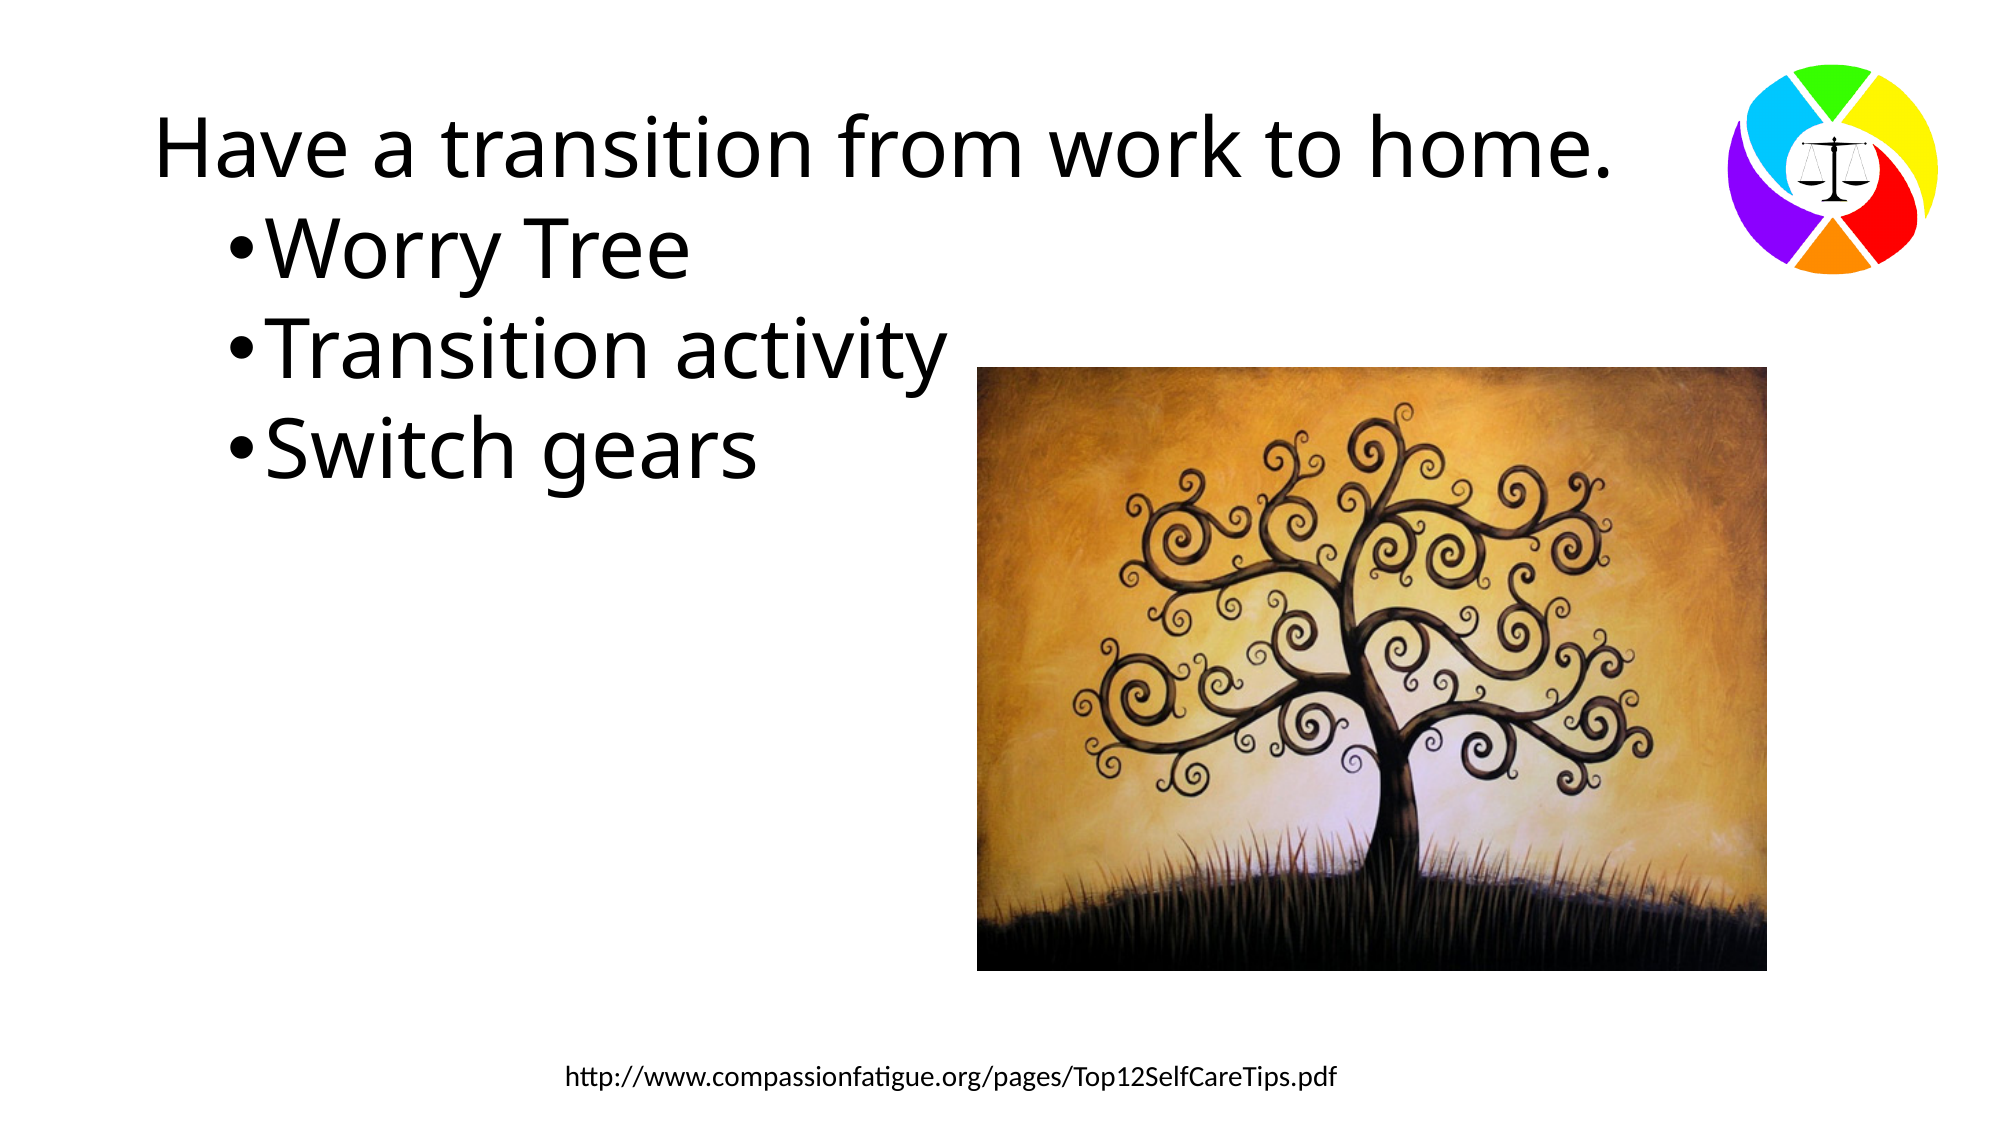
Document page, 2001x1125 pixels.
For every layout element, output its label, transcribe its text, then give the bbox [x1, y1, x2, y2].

list Have a transition from work to home. Worry Tree Transition activity Switch gears [137, 98, 1863, 1014]
picture [1694, 29, 1973, 308]
picture [977, 367, 1767, 971]
text_box http://www.compassionfatigue.org/pages/Top12SelfCareTips.pdf [549, 1049, 1575, 1100]
